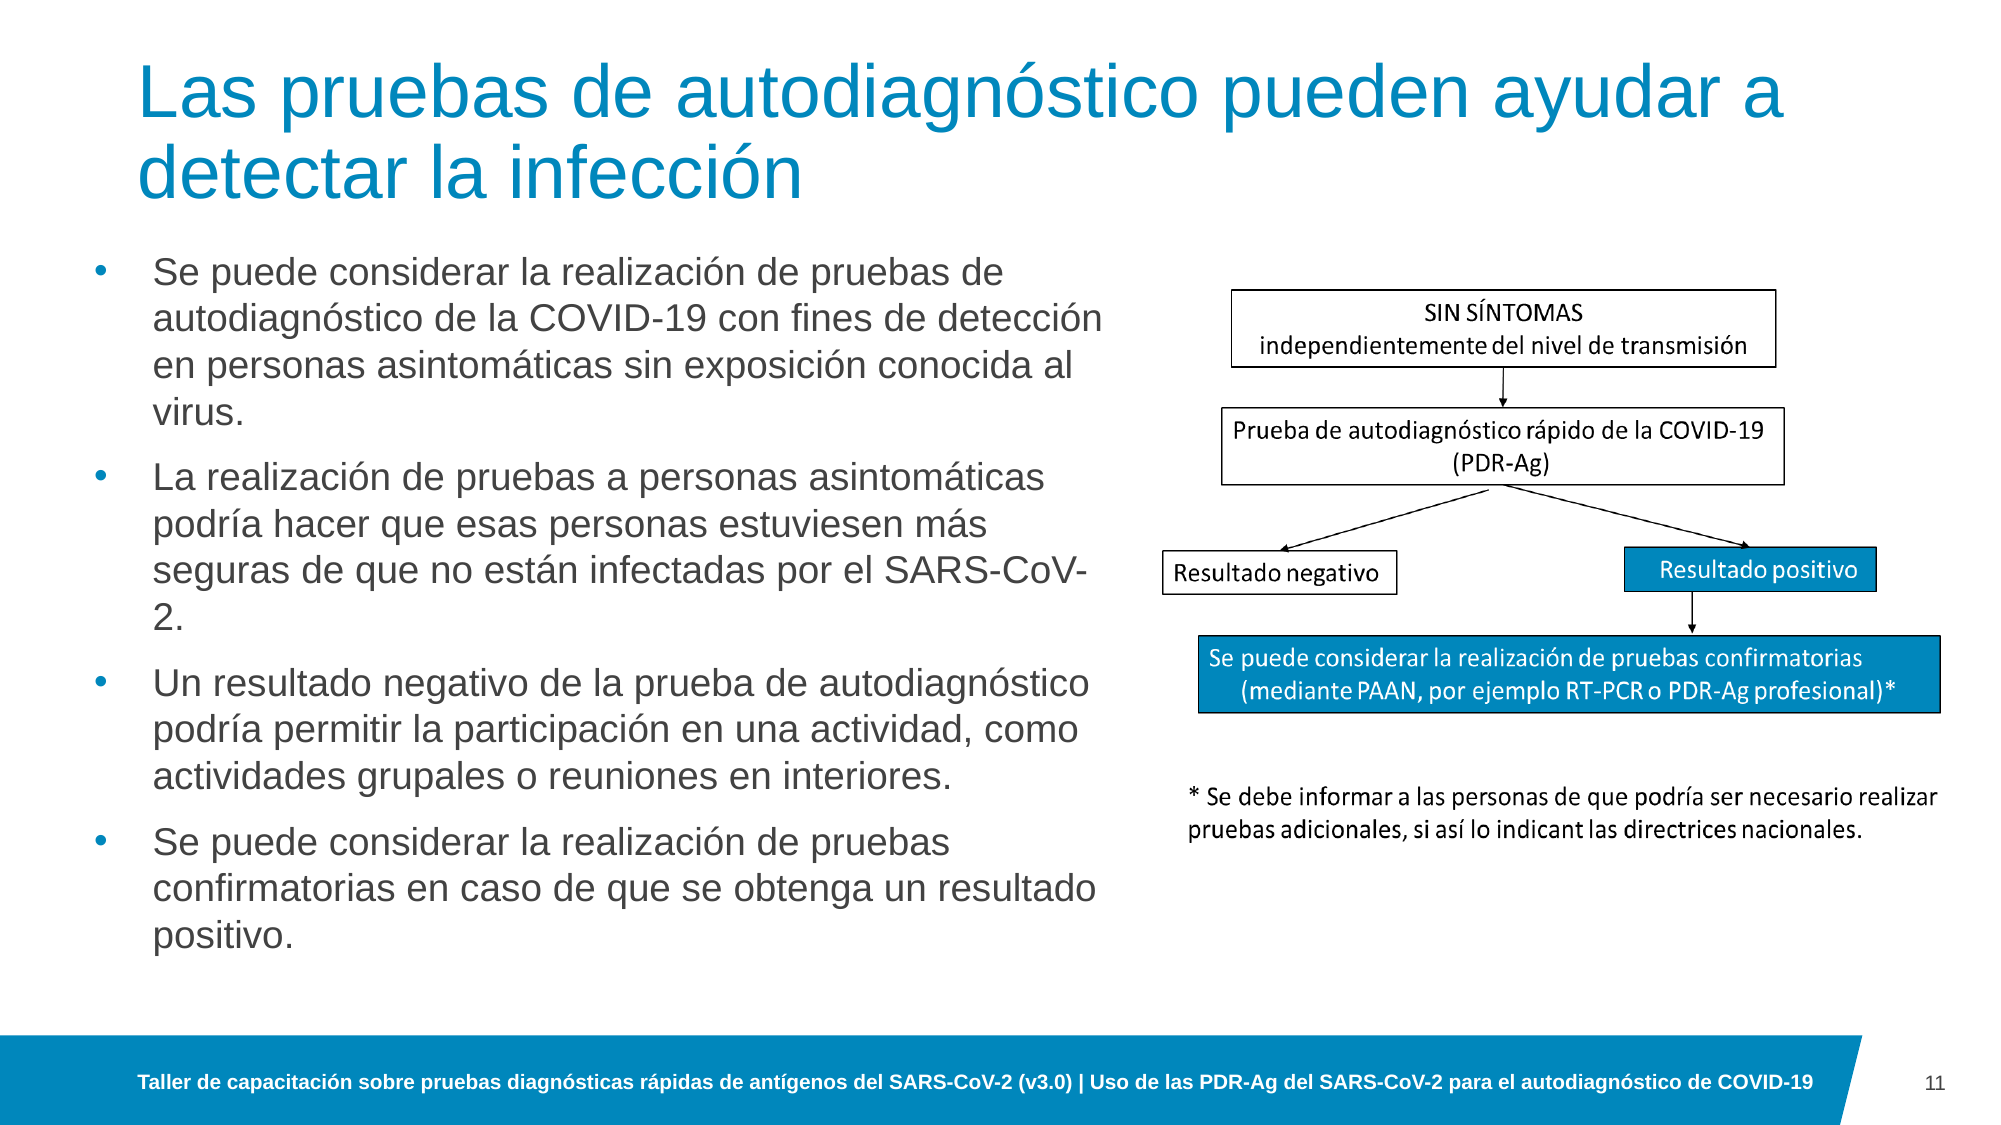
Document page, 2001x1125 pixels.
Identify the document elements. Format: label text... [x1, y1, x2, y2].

picture [1156, 286, 1968, 862]
slide_number 11 [1862, 1035, 1947, 1125]
title Las pruebas de autodiagnóstico pueden ayudar a detectar la infección [137, 59, 1863, 215]
footer Taller de capacitación sobre pruebas diagnósticas rápidas de antígenos del SARS-CoV-2 (v3.0) | Uso de las PDR-Ag del SARS-CoV-2 para el autodiagnóstico de COVID-19 [137, 1039, 1895, 1122]
list Se puede considerar la realización de pruebas de autodiagnóstico de la COVID-19 con fines de detección en personas asintomáticas sin exposición conocida al virus. La realización de pruebas a personas asintomáticas podría hacer que esas personas estuviesen más seguras de que no están infectadas por el SARS-CoV-2. Un resultado negativo de la prueba de autodiagnóstico podría permitir la participación en una actividad, como actividades grupales o reuniones en interiores. Se puede considerar la realización de pruebas confirmatorias en caso de que se obtenga un resultado positivo. [62, 239, 1131, 968]
